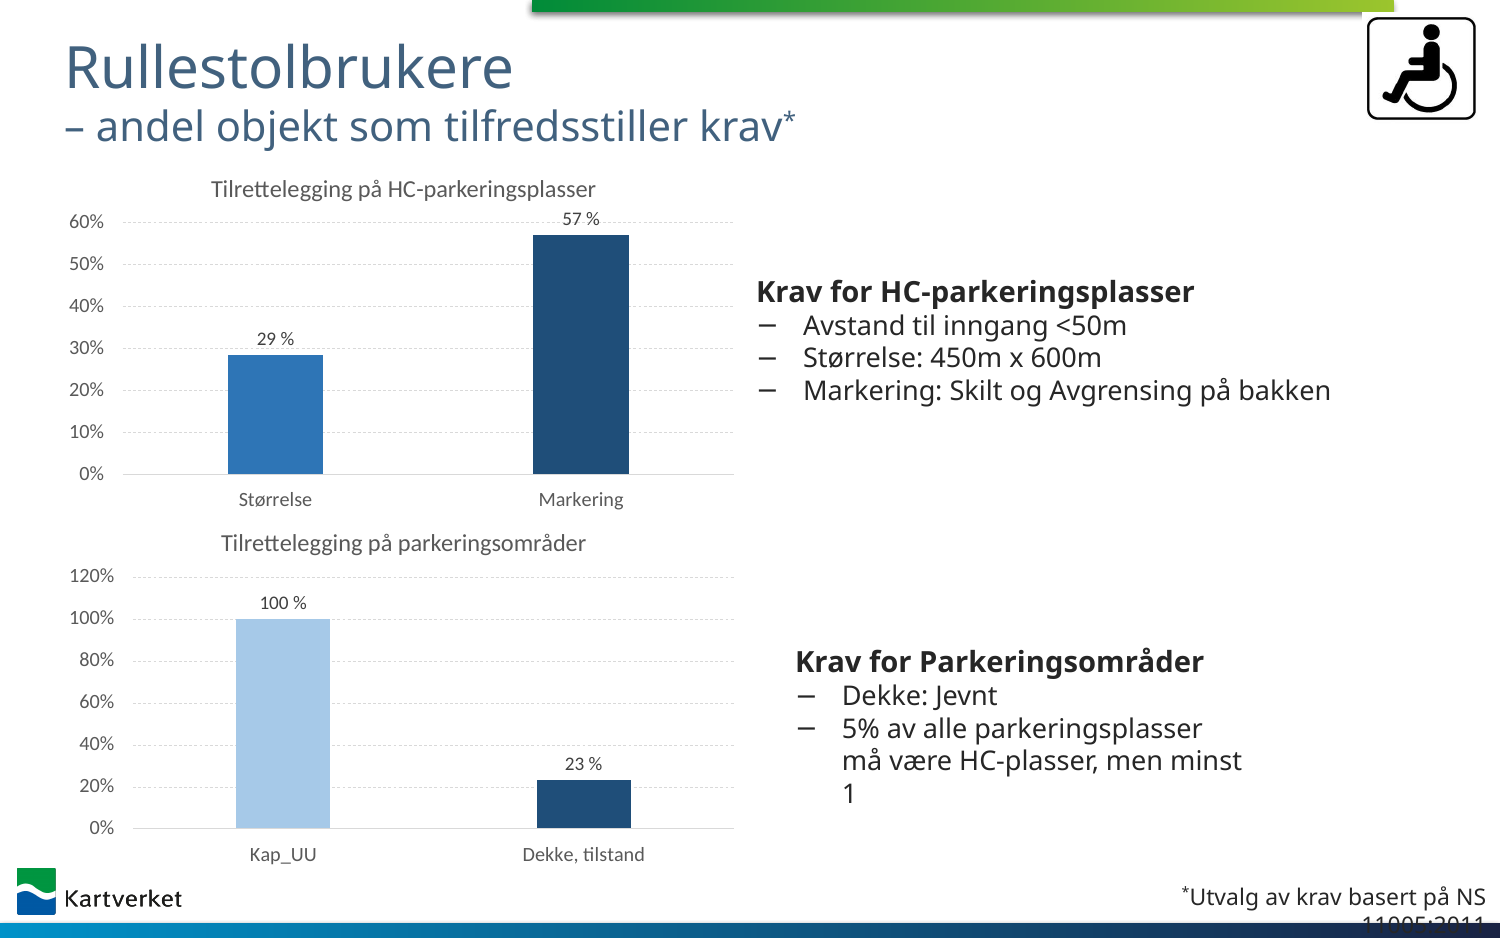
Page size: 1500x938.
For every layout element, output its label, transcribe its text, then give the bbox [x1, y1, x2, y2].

text_box *Utvalg av krav basert på NS 11005:2011 [1068, 873, 1500, 938]
picture [62, 166, 746, 519]
text_box Krav for Parkeringsområder Dekke: Jevnt 5% av alle parkeringsplasser må være HC-plasser, men minst 1 [780, 636, 1261, 816]
picture [1362, 12, 1481, 126]
text_box Rullestolbrukere – andel objekt som tilfredsstiller krav* [49, 25, 1431, 158]
picture [62, 520, 746, 874]
text_box Krav for HC-parkeringsplasser Avstand til inngang <50m Størrelse: 450m x 600m Markering: Skilt og Avgrensing på bakken [750, 265, 1346, 413]
